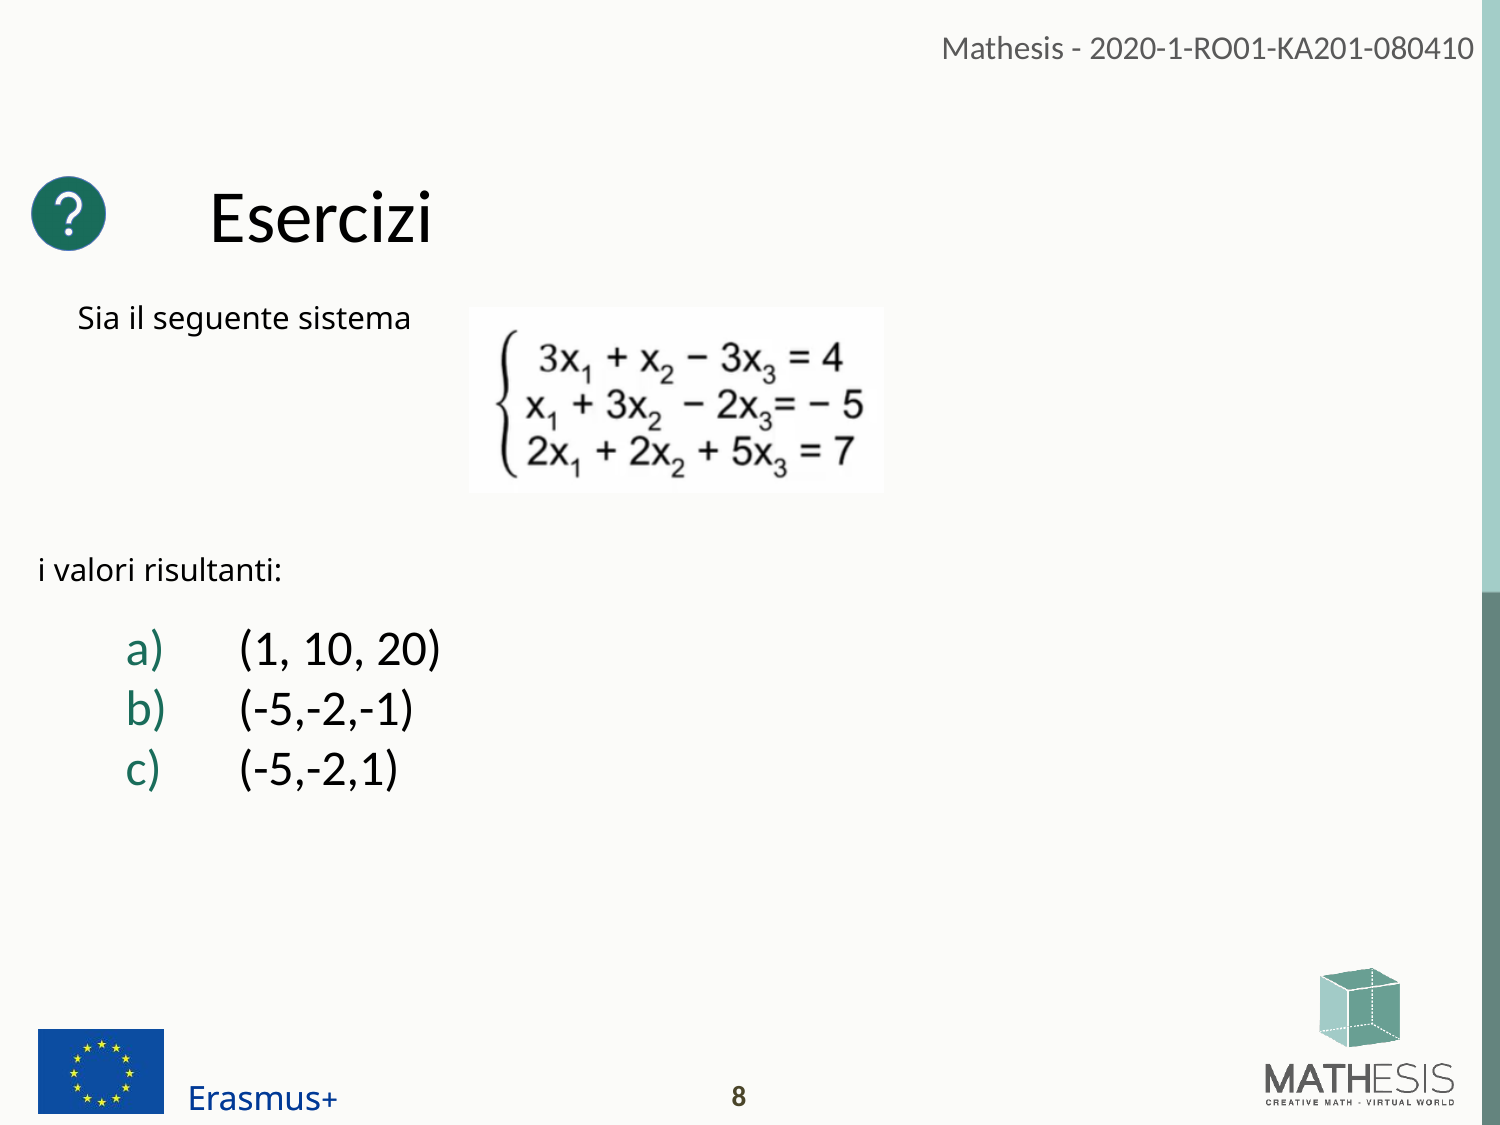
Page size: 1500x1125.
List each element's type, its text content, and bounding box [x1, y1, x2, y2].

text_box Sia il seguente sistema [66, 292, 424, 342]
picture [38, 1029, 164, 1114]
picture [468, 306, 884, 493]
text_box [424, 295, 1500, 341]
text_box (1, 10, 20) (-5,-2,-1) (-5,-2,1) [114, 609, 1418, 801]
text_box Esercizi [194, 160, 1187, 266]
picture [21, 166, 115, 260]
text_box i valori risultanti: [26, 544, 294, 593]
